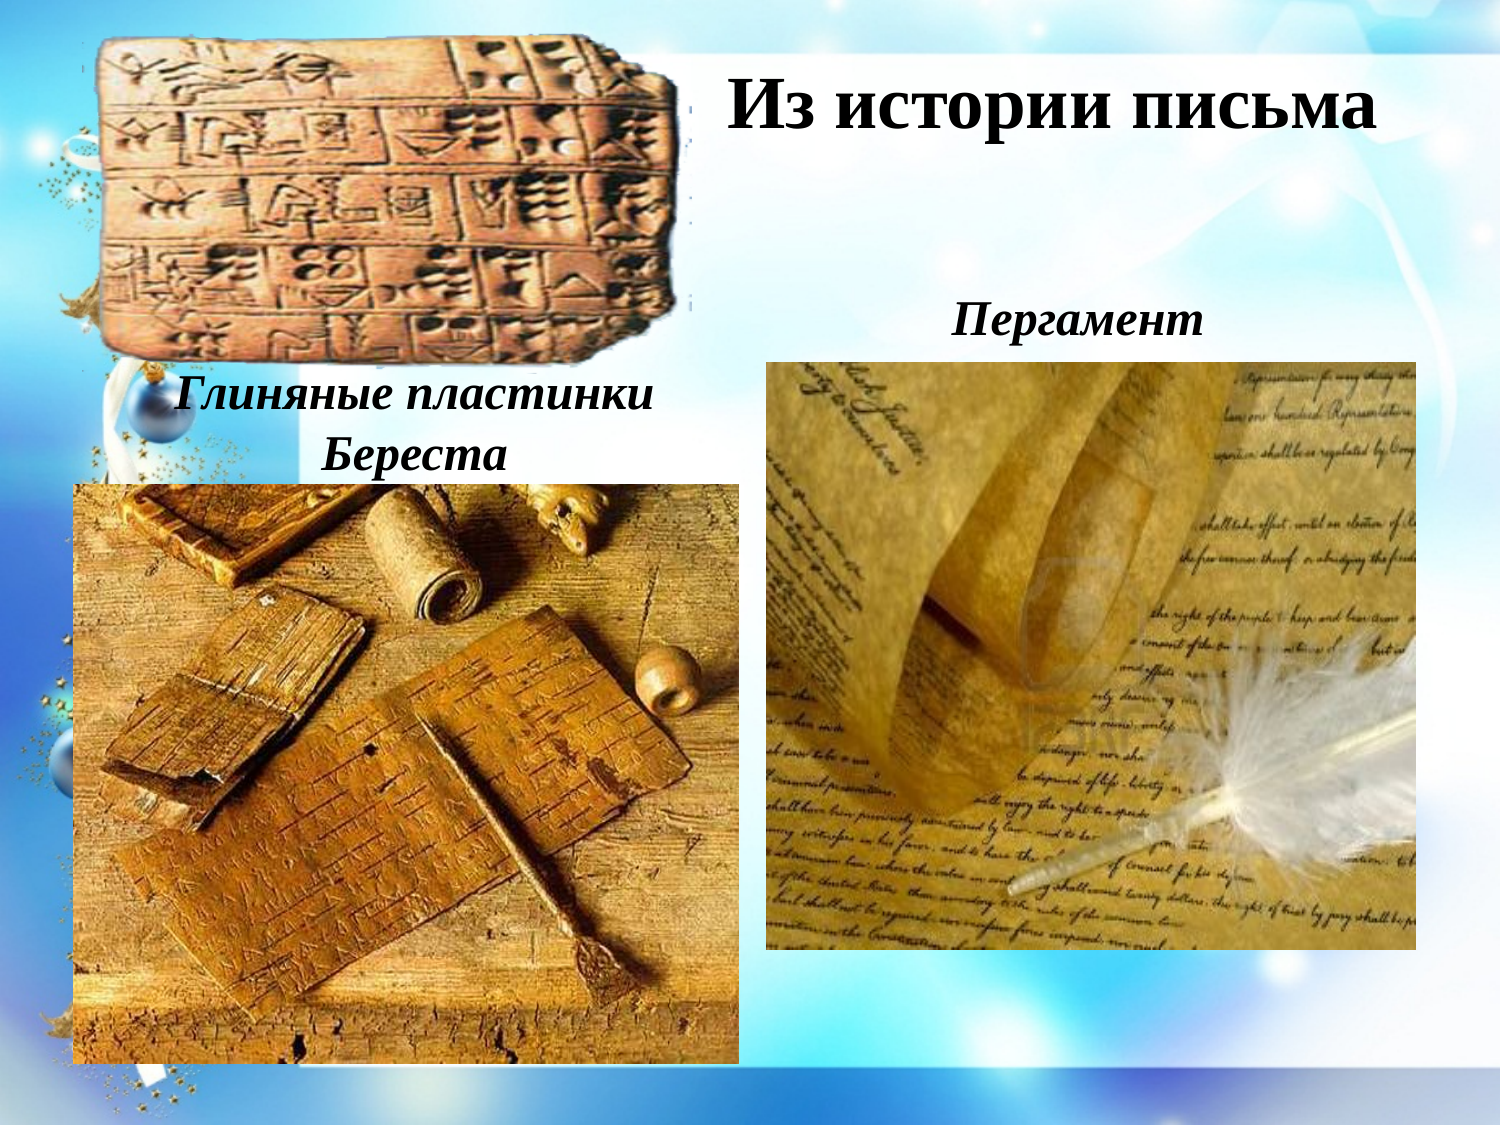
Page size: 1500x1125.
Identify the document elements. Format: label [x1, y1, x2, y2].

picture [0, 0, 1500, 1125]
list [73, 484, 739, 1064]
